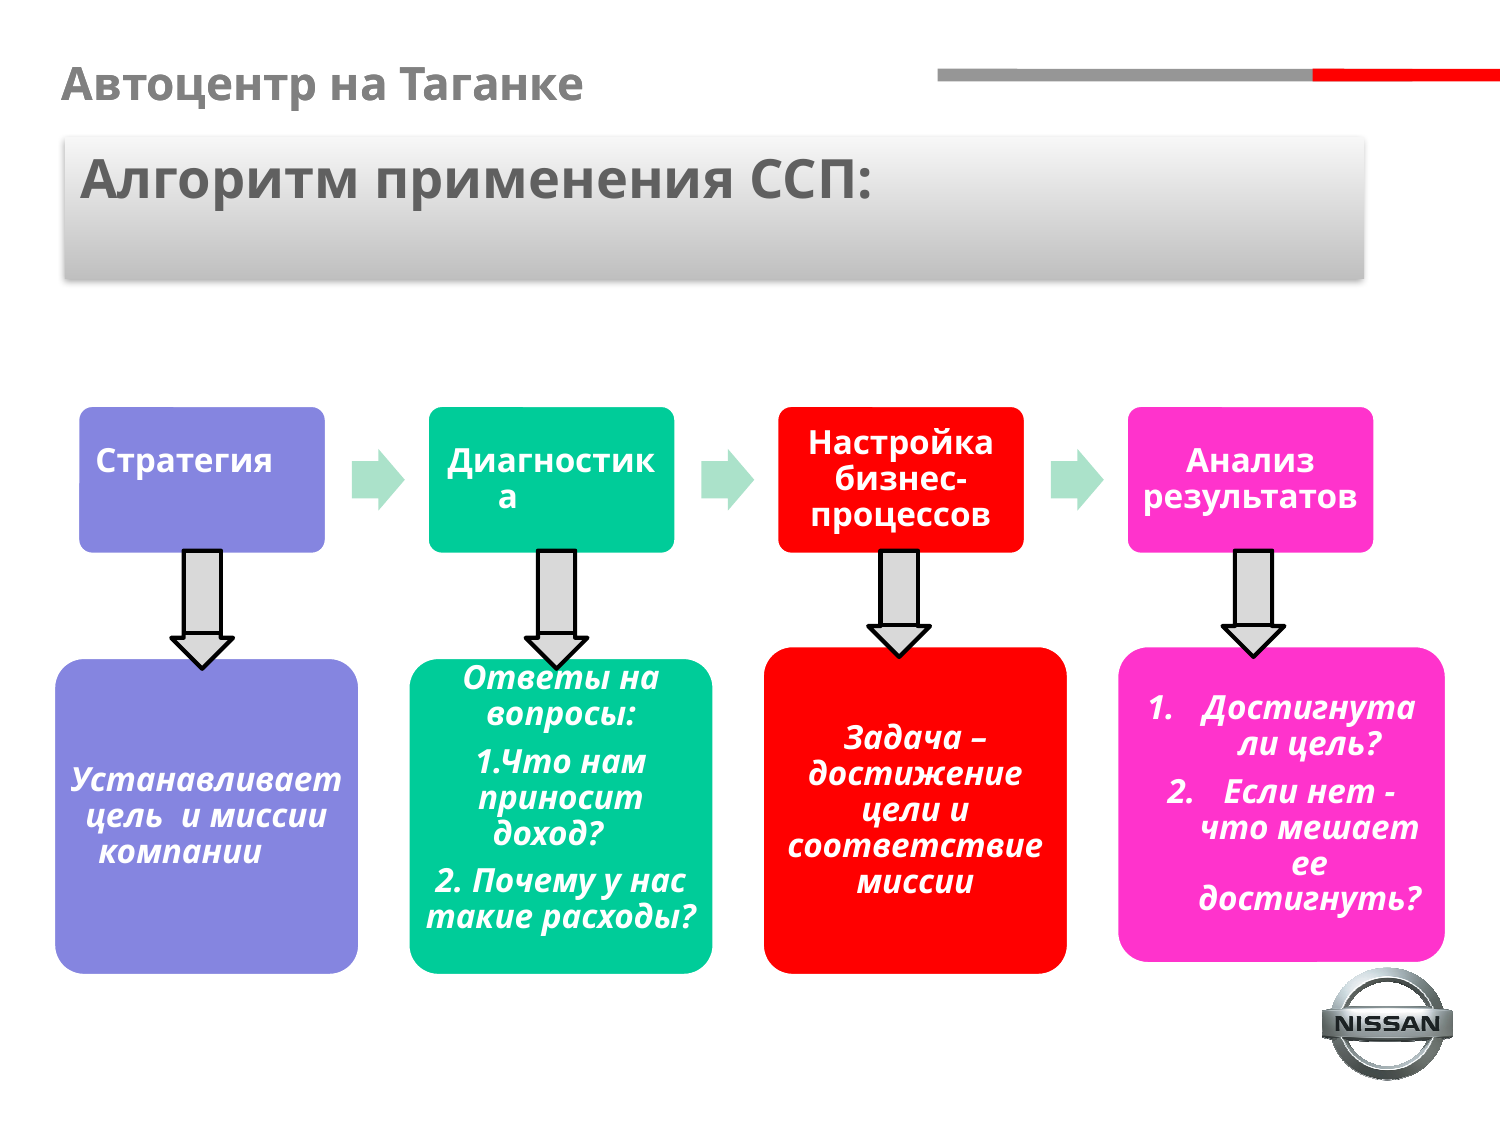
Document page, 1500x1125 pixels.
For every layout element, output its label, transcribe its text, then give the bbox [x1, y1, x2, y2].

text_box Алгоритм применения ССП: [64, 137, 1365, 279]
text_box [407, 656, 715, 977]
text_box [845, 572, 953, 635]
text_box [497, 578, 616, 641]
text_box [142, 578, 262, 641]
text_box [1115, 644, 1448, 965]
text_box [761, 644, 1070, 977]
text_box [76, 349, 1377, 610]
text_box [52, 656, 361, 977]
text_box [1199, 572, 1307, 635]
